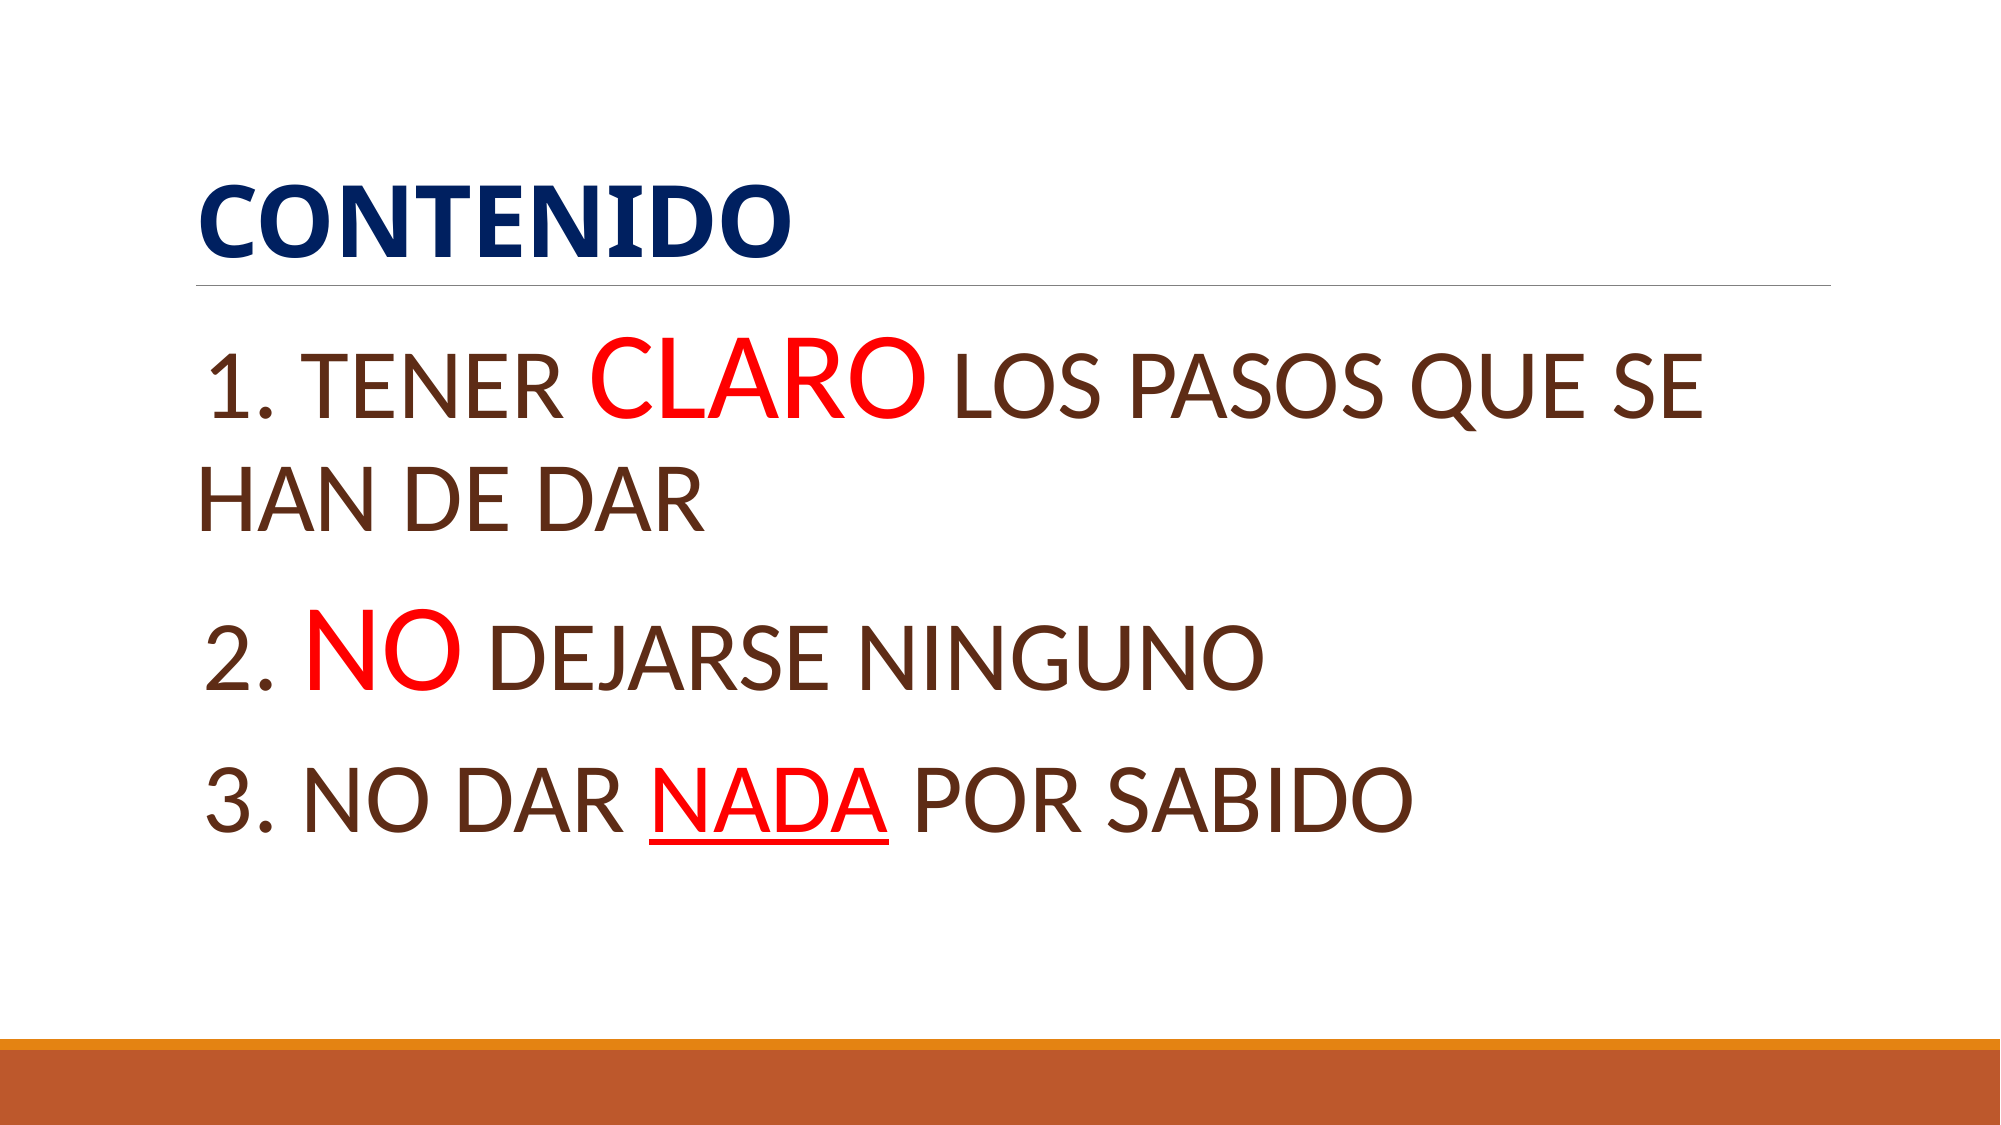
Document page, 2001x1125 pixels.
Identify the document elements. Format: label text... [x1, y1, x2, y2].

title CONTENIDO [180, 47, 1830, 285]
list 1. TENER CLARO LOS PASOS QUE SE HAN DE DAR 2. NO DEJARSE NINGUNO 3. NO DAR NADA POR SABIDO [180, 302, 1830, 963]
